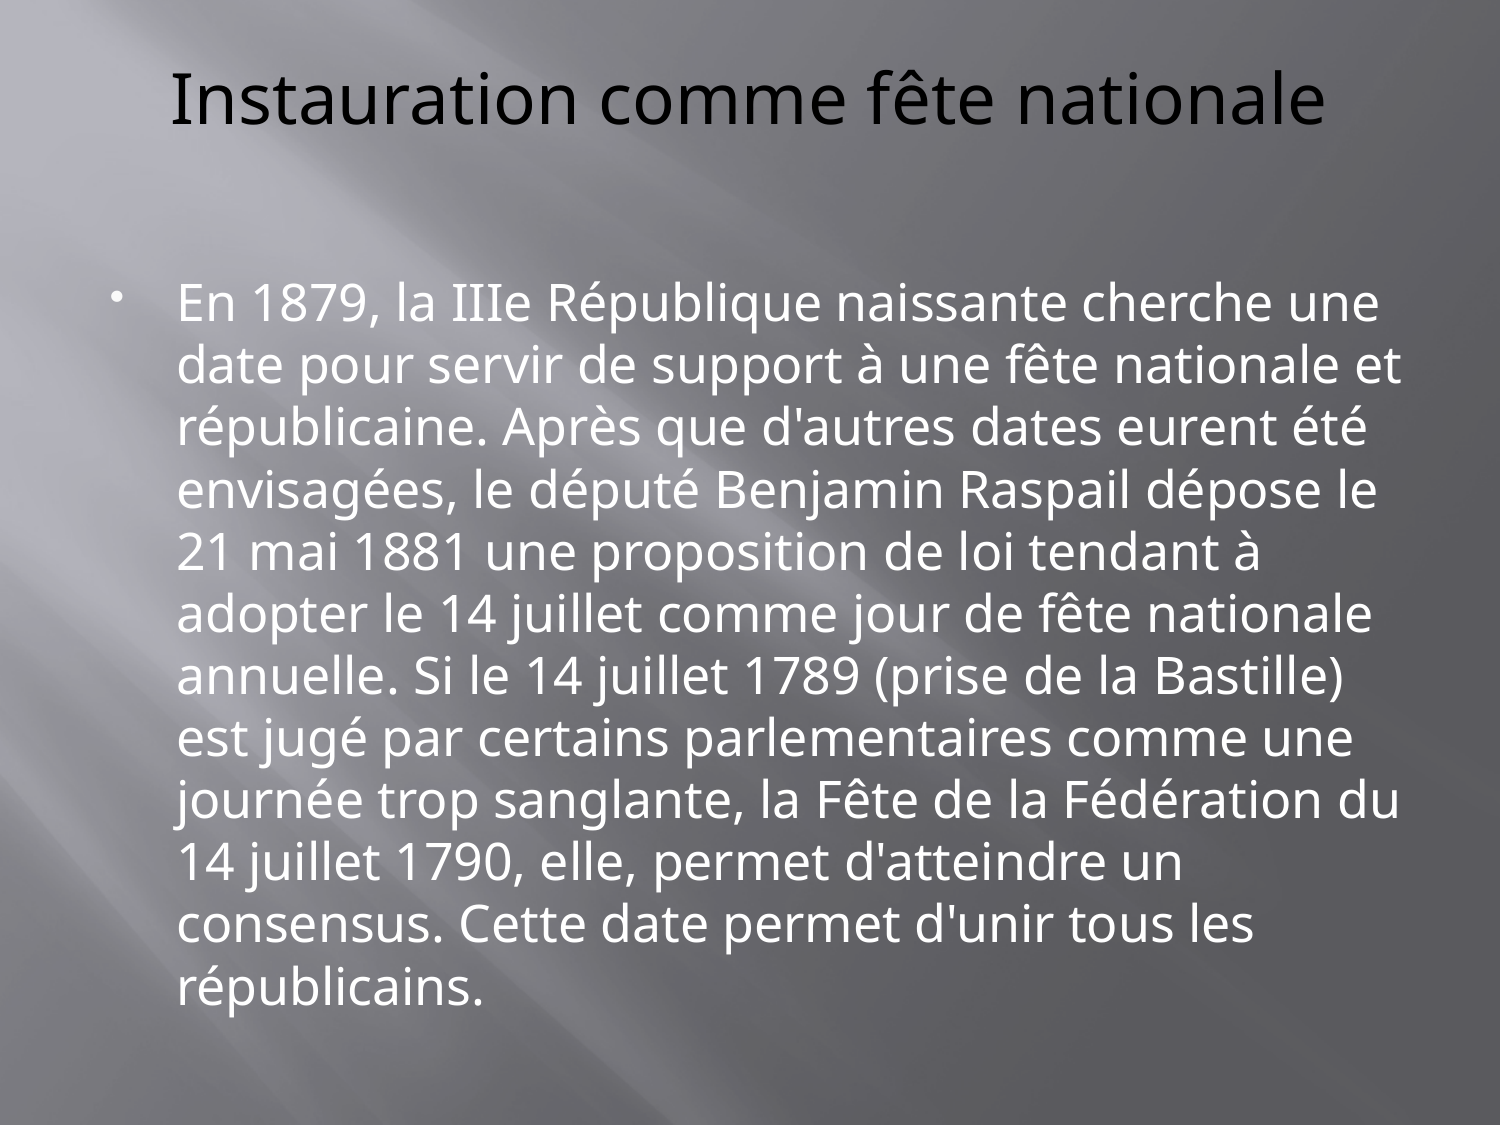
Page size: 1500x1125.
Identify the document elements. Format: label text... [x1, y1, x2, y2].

list En 1879, la IIIe République naissante cherche une date pour servir de support à une fête nationale et républicaine. Après que d'autres dates eurent été envisagées, le député Benjamin Raspail dépose le 21 mai 1881 une proposition de loi tendant à adopter le 14 juillet comme jour de fête nationale annuelle. Si le 14 juillet 1789 (prise de la Bastille) est jugé par certains parlementaires comme une journée trop sanglante, la Fête de la Fédération du 14 juillet 1790, elle, permet d'atteindre un consensus. Cette date permet d'unir tous les républicains. [75, 262, 1425, 1035]
title Instauration comme fête nationale [75, 45, 1425, 233]
